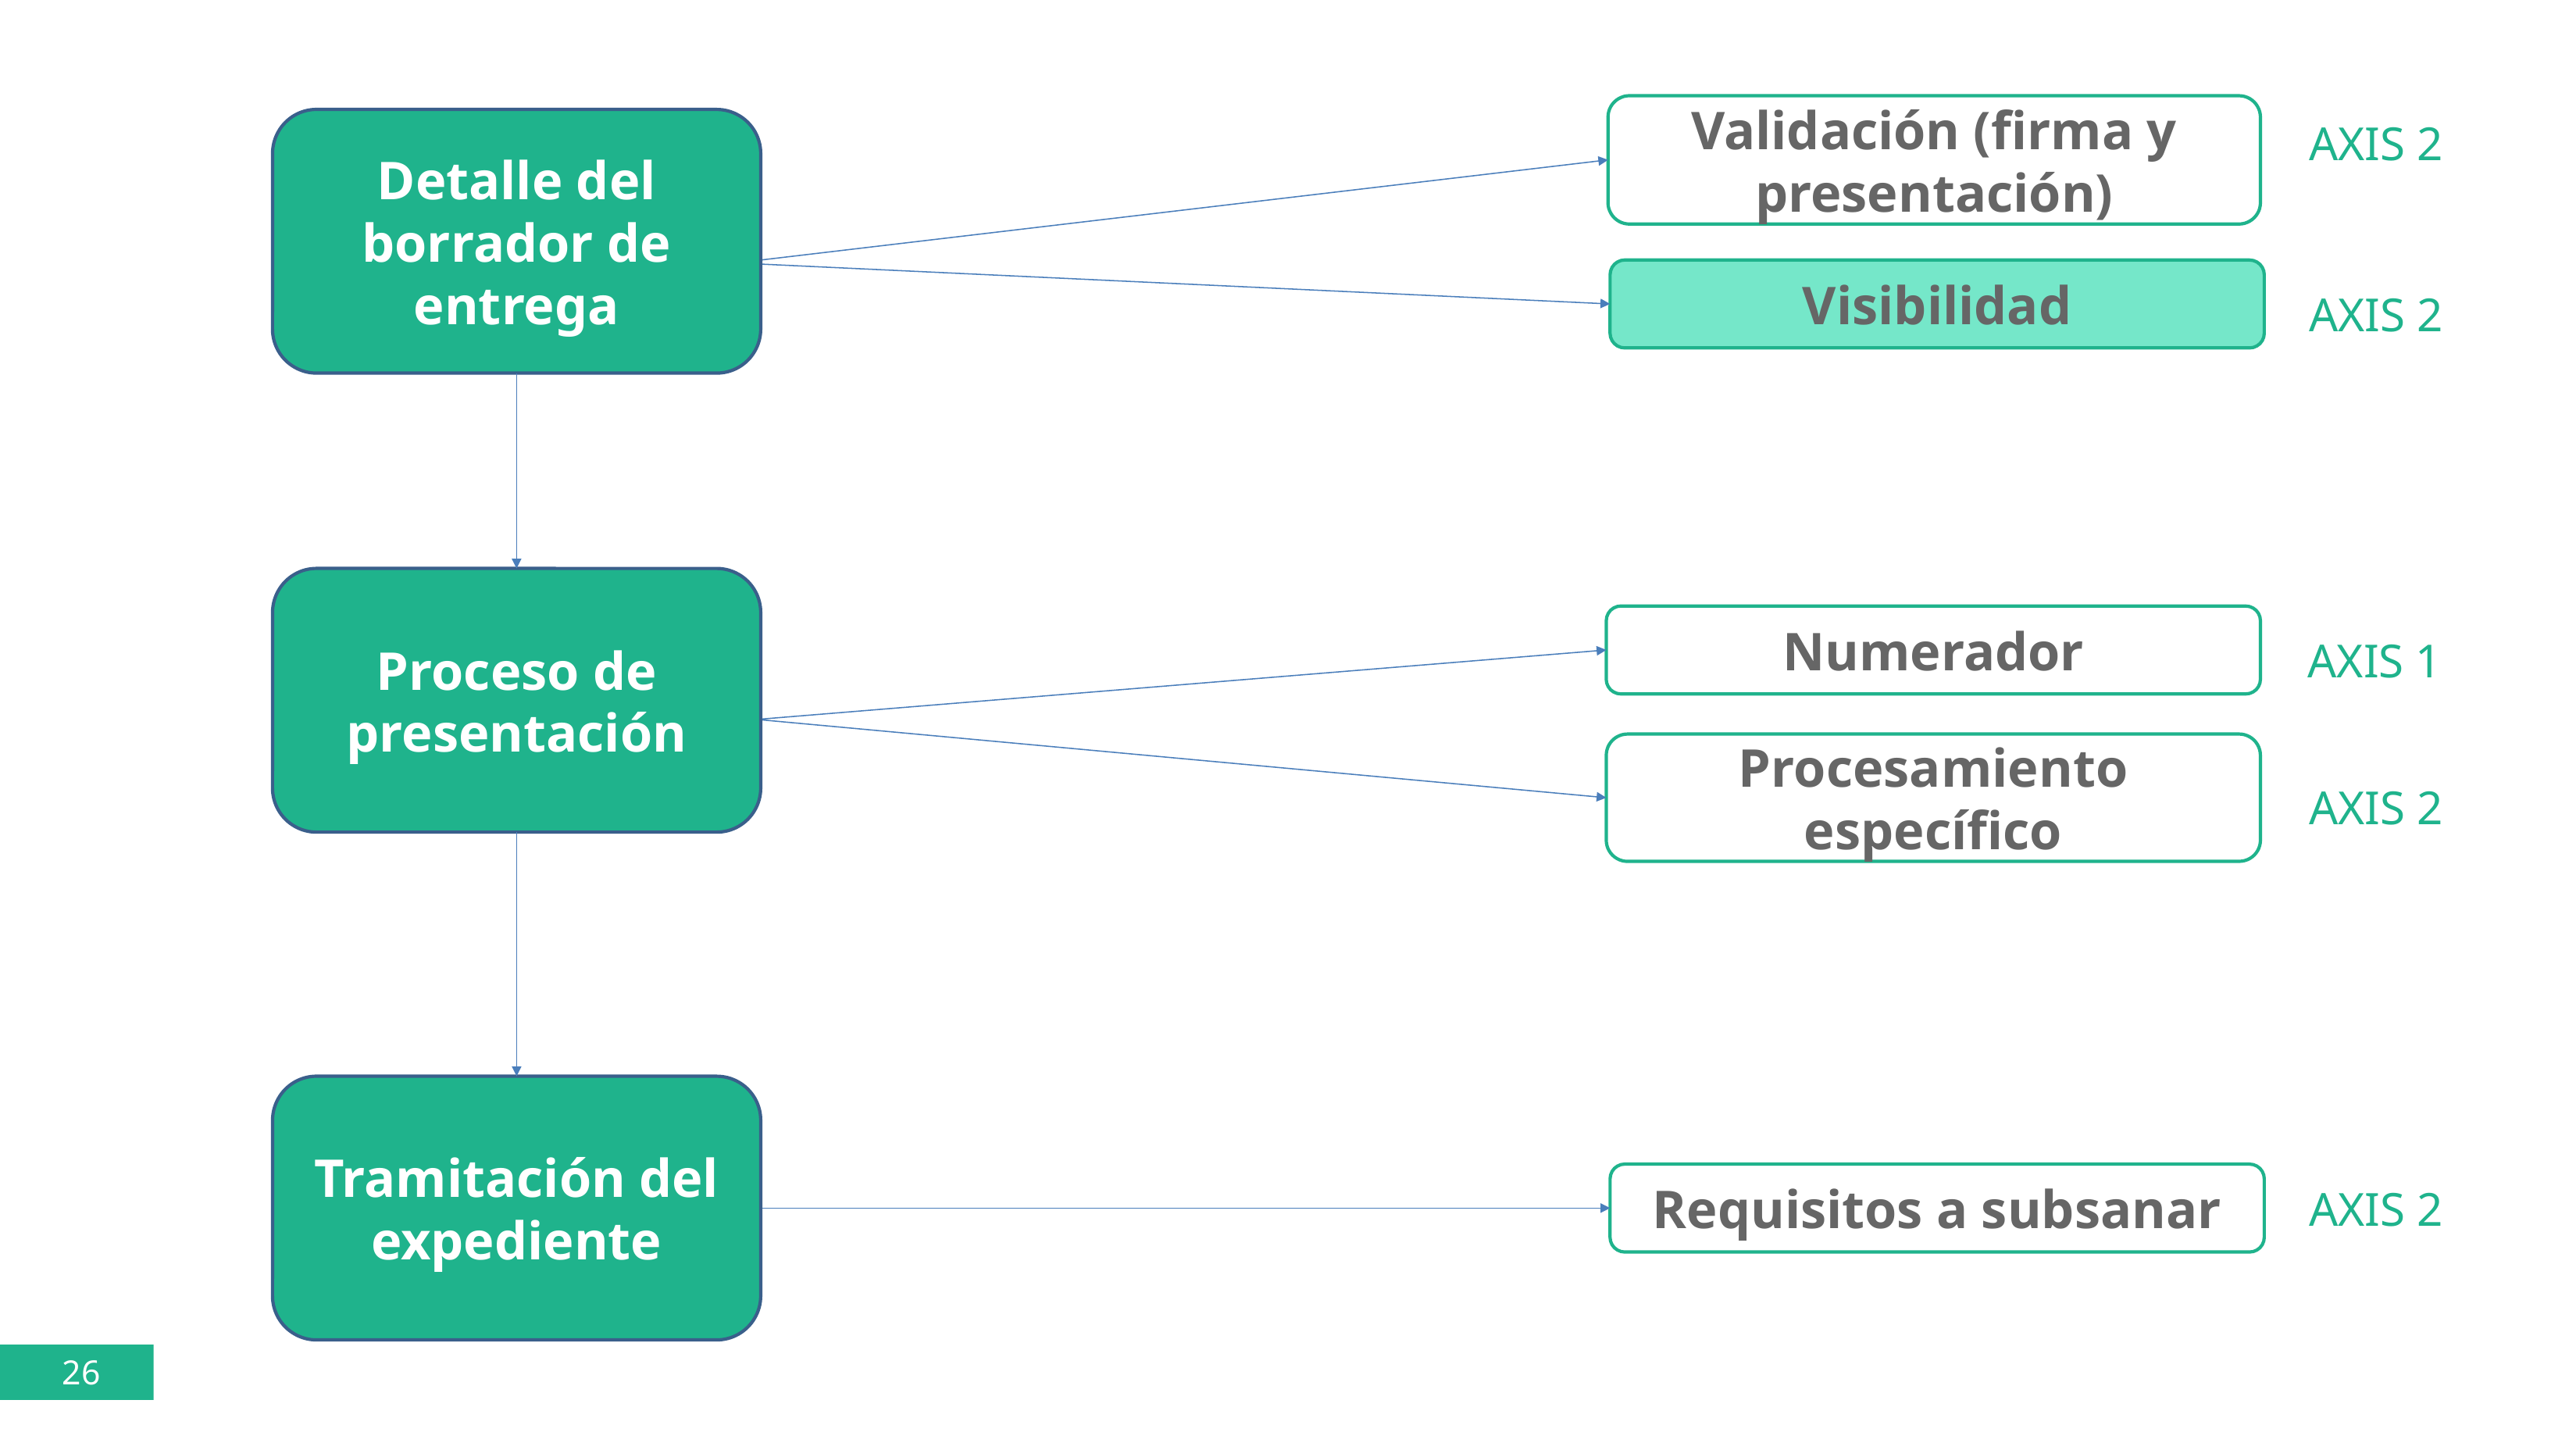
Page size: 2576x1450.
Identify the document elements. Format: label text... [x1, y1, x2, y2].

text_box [760, 720, 1607, 798]
text_box AXIS 1 [2296, 626, 2454, 693]
text_box Detalle del borrador de entrega [270, 107, 763, 375]
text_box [760, 263, 1611, 305]
text_box Requisitos a subsanar [1608, 1162, 2266, 1254]
text_box Proceso de presentación [270, 566, 763, 834]
text_box AXIS 2 [2297, 109, 2455, 176]
text_box Validación (firma y presentación) [1606, 94, 2263, 226]
text_box Numerador [1604, 604, 2263, 696]
text_box Procesamiento específico [1604, 732, 2263, 863]
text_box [760, 649, 1607, 719]
text_box AXIS 2 [2297, 280, 2455, 347]
text_box [0, 1345, 154, 1400]
text_box AXIS 2 [2297, 1174, 2455, 1241]
text_box AXIS 2 [2297, 773, 2455, 840]
text_box Tramitación del expediente [270, 1074, 763, 1342]
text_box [760, 159, 1608, 261]
text_box Visibilidad [1608, 258, 2266, 350]
slide_number 26 [41, 1351, 112, 1394]
